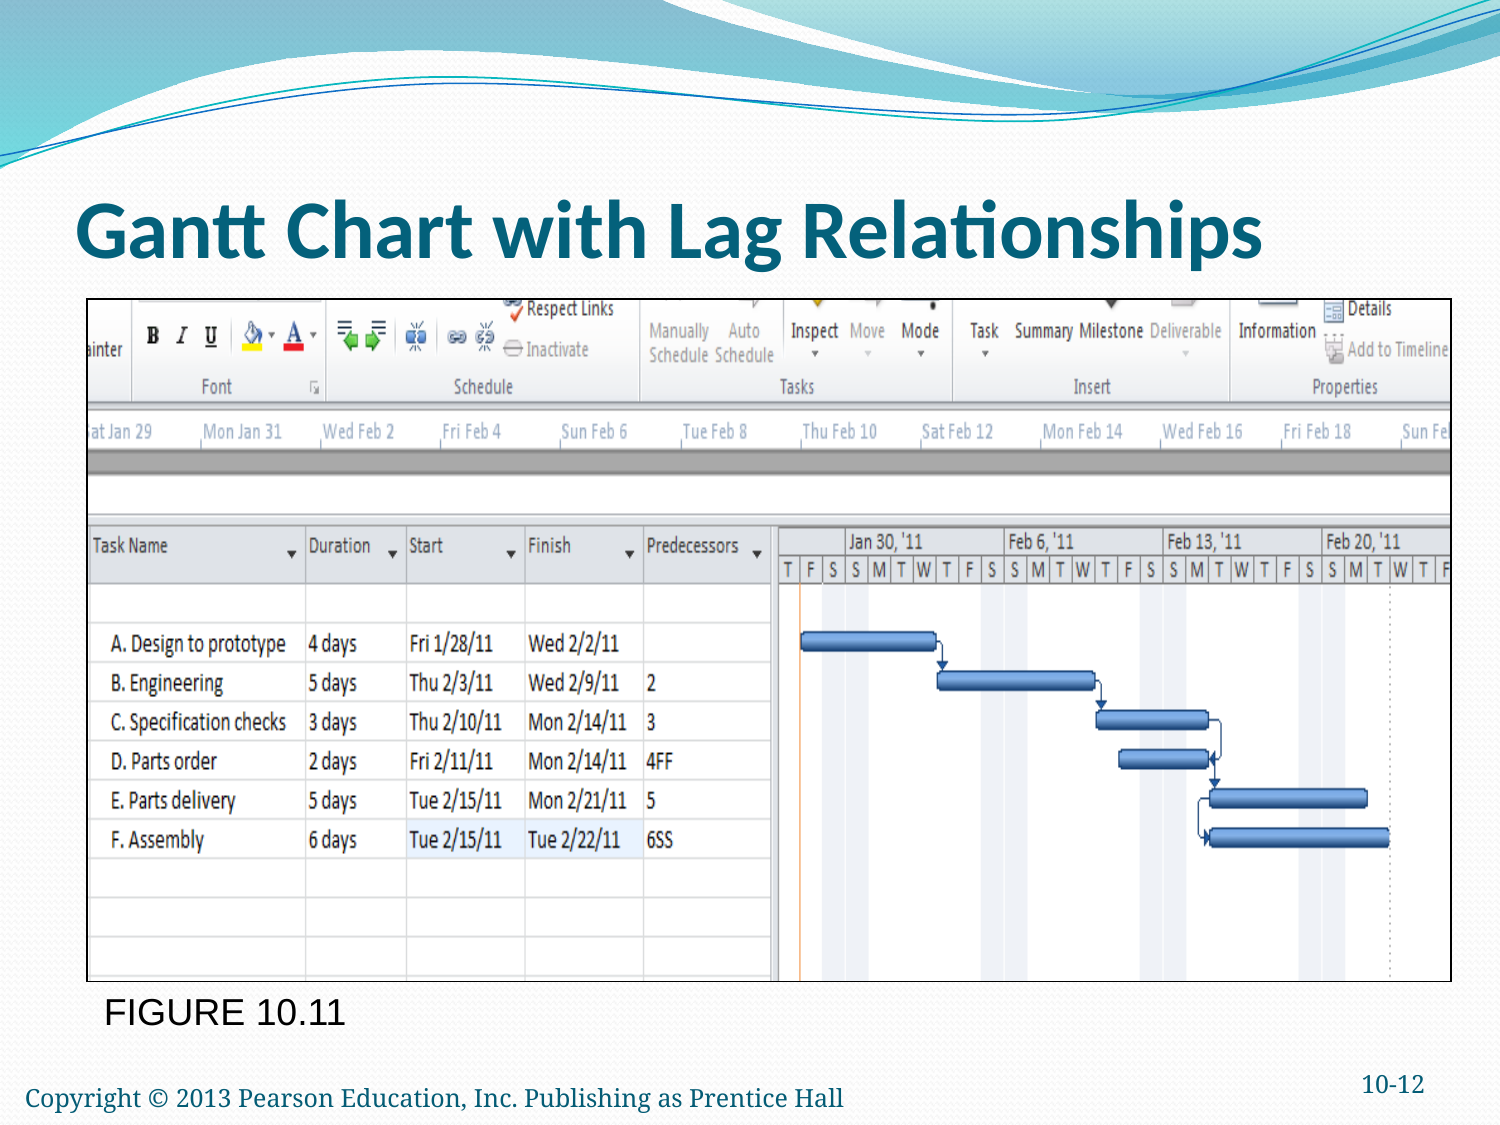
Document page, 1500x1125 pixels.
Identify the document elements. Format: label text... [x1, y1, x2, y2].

slide_number 10-12 [1299, 1042, 1425, 1103]
text_box Copyright © 2013 Pearson Education, Inc. Publishing as Prentice Hall [24, 1074, 988, 1113]
text_box FIGURE 10.11 [88, 994, 383, 1041]
title Gantt Chart with Lag Relationships [74, 87, 1438, 276]
title Project Delta Backward Pass Using AOA Network [88, 991, 383, 995]
picture [87, 299, 1451, 982]
